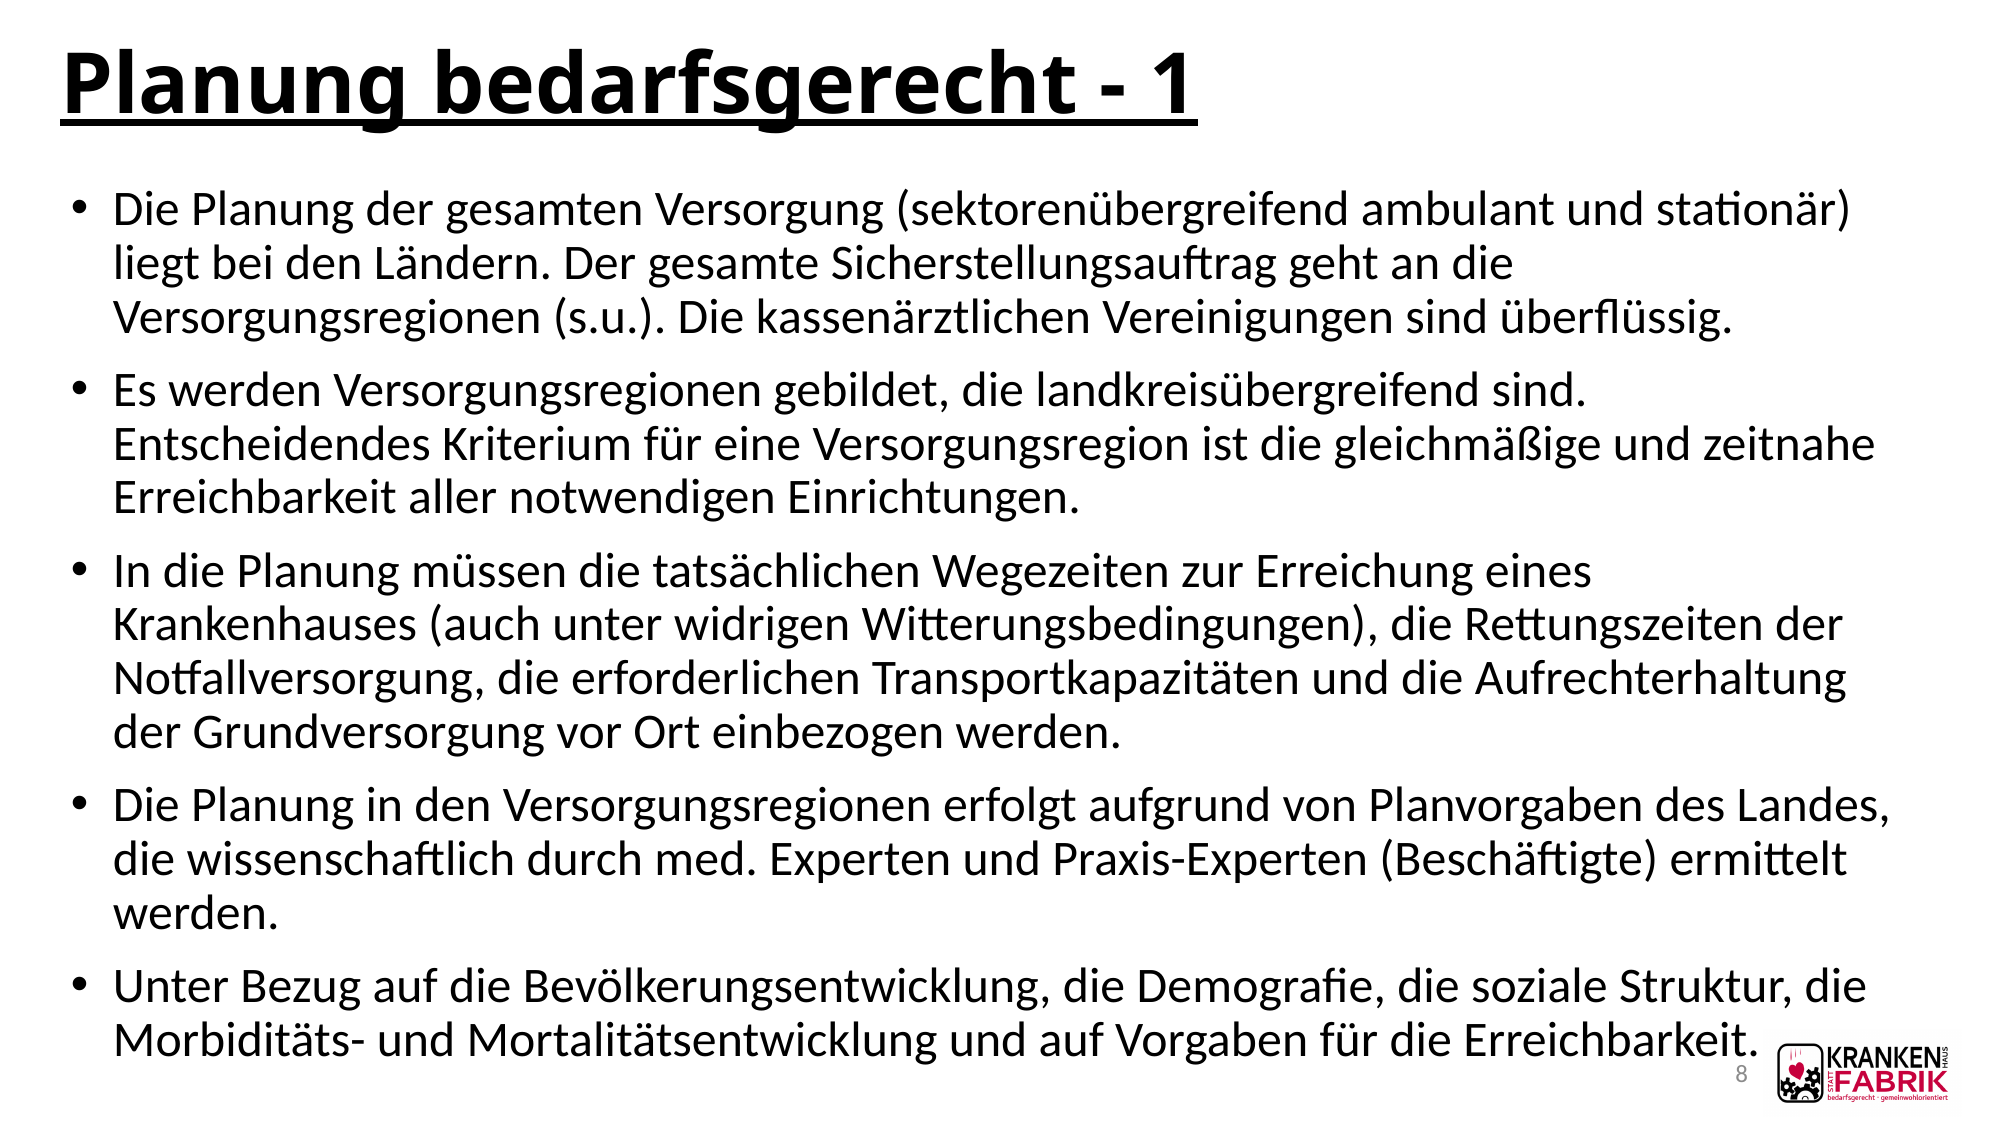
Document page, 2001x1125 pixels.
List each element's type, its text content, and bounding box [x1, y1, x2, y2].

picture [1763, 1029, 1962, 1117]
list Die Planung der gesamten Versorgung (sektorenübergreifend ambulant und stationär) liegt bei den Ländern. Der gesamte Sicherstellungsauftrag geht an die Versorgungsregionen (s.u.). Die kassenärztlichen Vereinigungen sind überflüssig. Es werden Versorgungsregionen gebildet, die landkreisübergreifend sind. Entscheidendes Kriterium für eine Versorgungsregion ist die gleichmäßige und zeitnahe Erreichbarkeit aller notwendigen Einrichtungen. In die Planung müssen die tatsächlichen Wegezeiten zur Erreichung eines Krankenhauses (auch unter widrigen Witterungsbedingungen), die Rettungszeiten der Notfallversorgung, die erforderlichen Transportkapazitäten und die Aufrechterhaltung der Grundversorgung vor Ort einbezogen werden. Die Planung in den Versorgungsregionen erfolgt aufgrund von Planvorgaben des Landes, die wissenschaftlich durch med. Experten und Praxis-Experten (Beschäftigte) ermittelt werden. Unter Bezug auf die Bevölkerungsentwicklung, die Demografie, die soziale Struktur, die Morbiditäts- und Mortalitätsentwicklung und auf Vorgaben für die Erreichbarkeit. [56, 175, 1914, 1079]
slide_number 8 [1389, 1042, 1763, 1103]
title Planung bedarfsgerecht - 1 [45, 32, 1621, 140]
